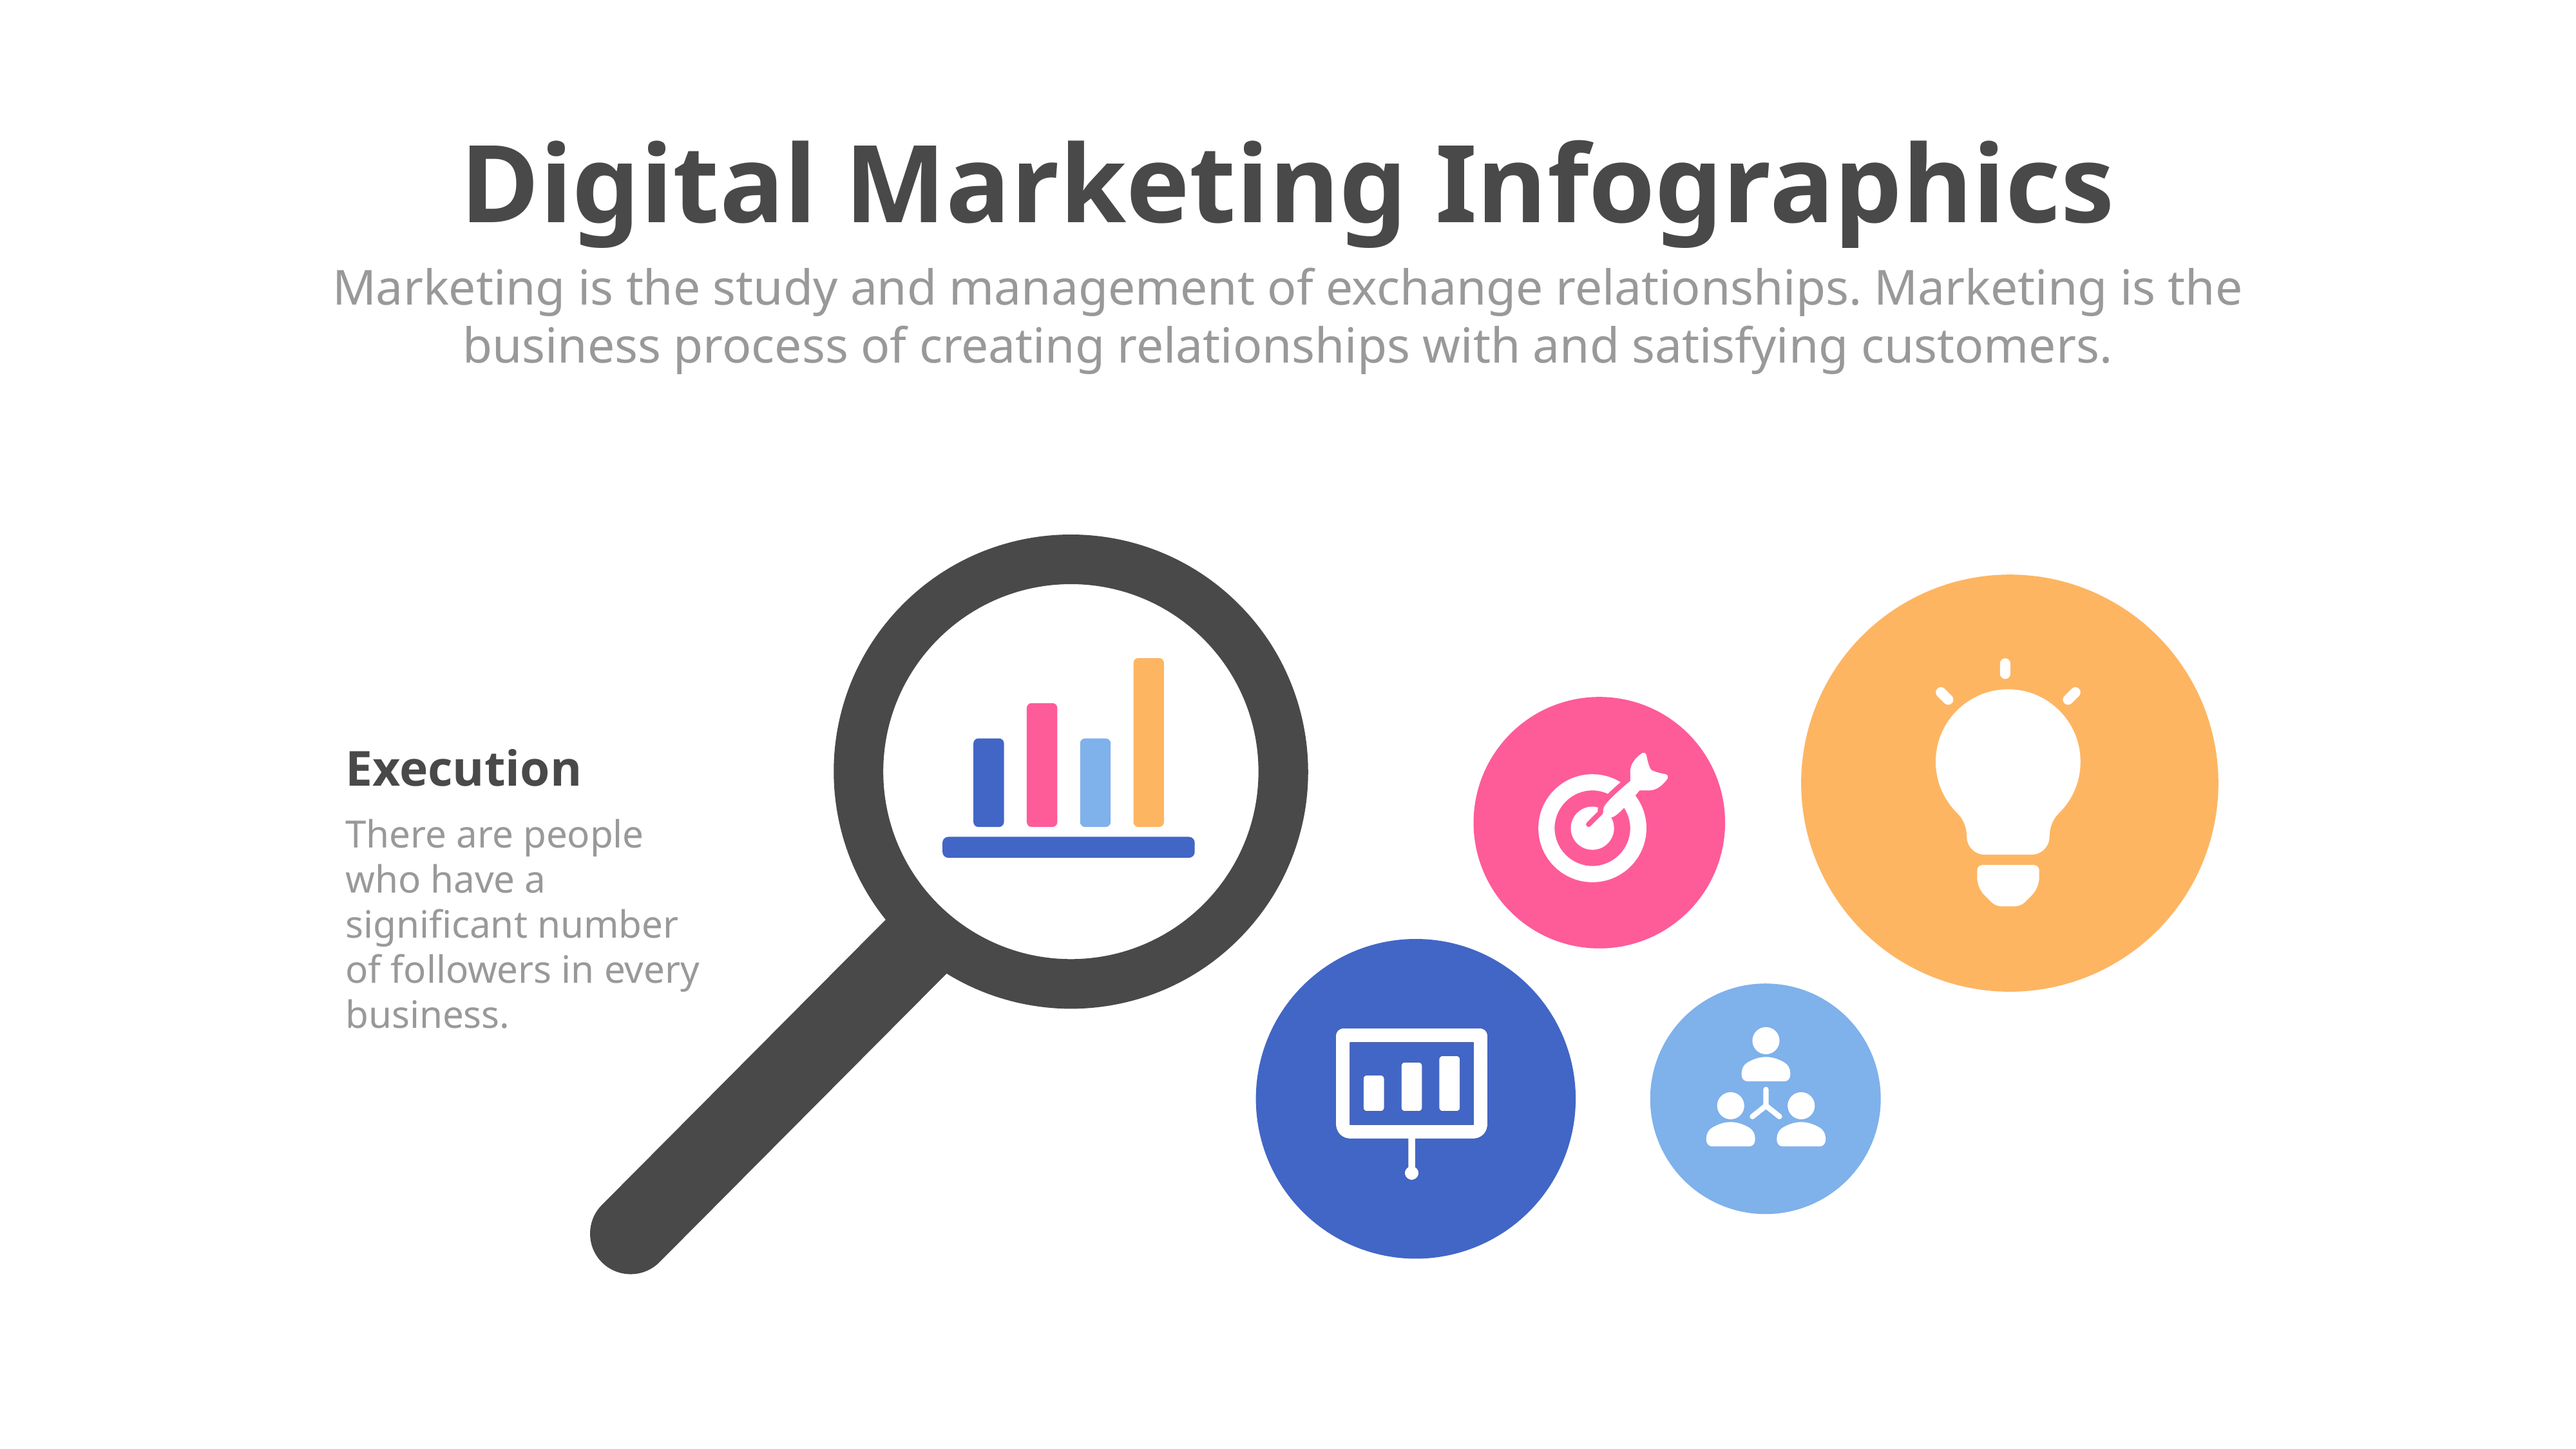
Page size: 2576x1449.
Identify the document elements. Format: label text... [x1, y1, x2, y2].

text_box Marketing is the study and management of exchange relationships. Marketing is the business process of creating relationships with and satisfying customers. [281, 251, 2295, 377]
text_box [1255, 574, 2218, 1259]
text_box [336, 733, 727, 998]
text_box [589, 535, 1308, 1274]
text_box Digital Marketing Infographics [450, 110, 2125, 249]
